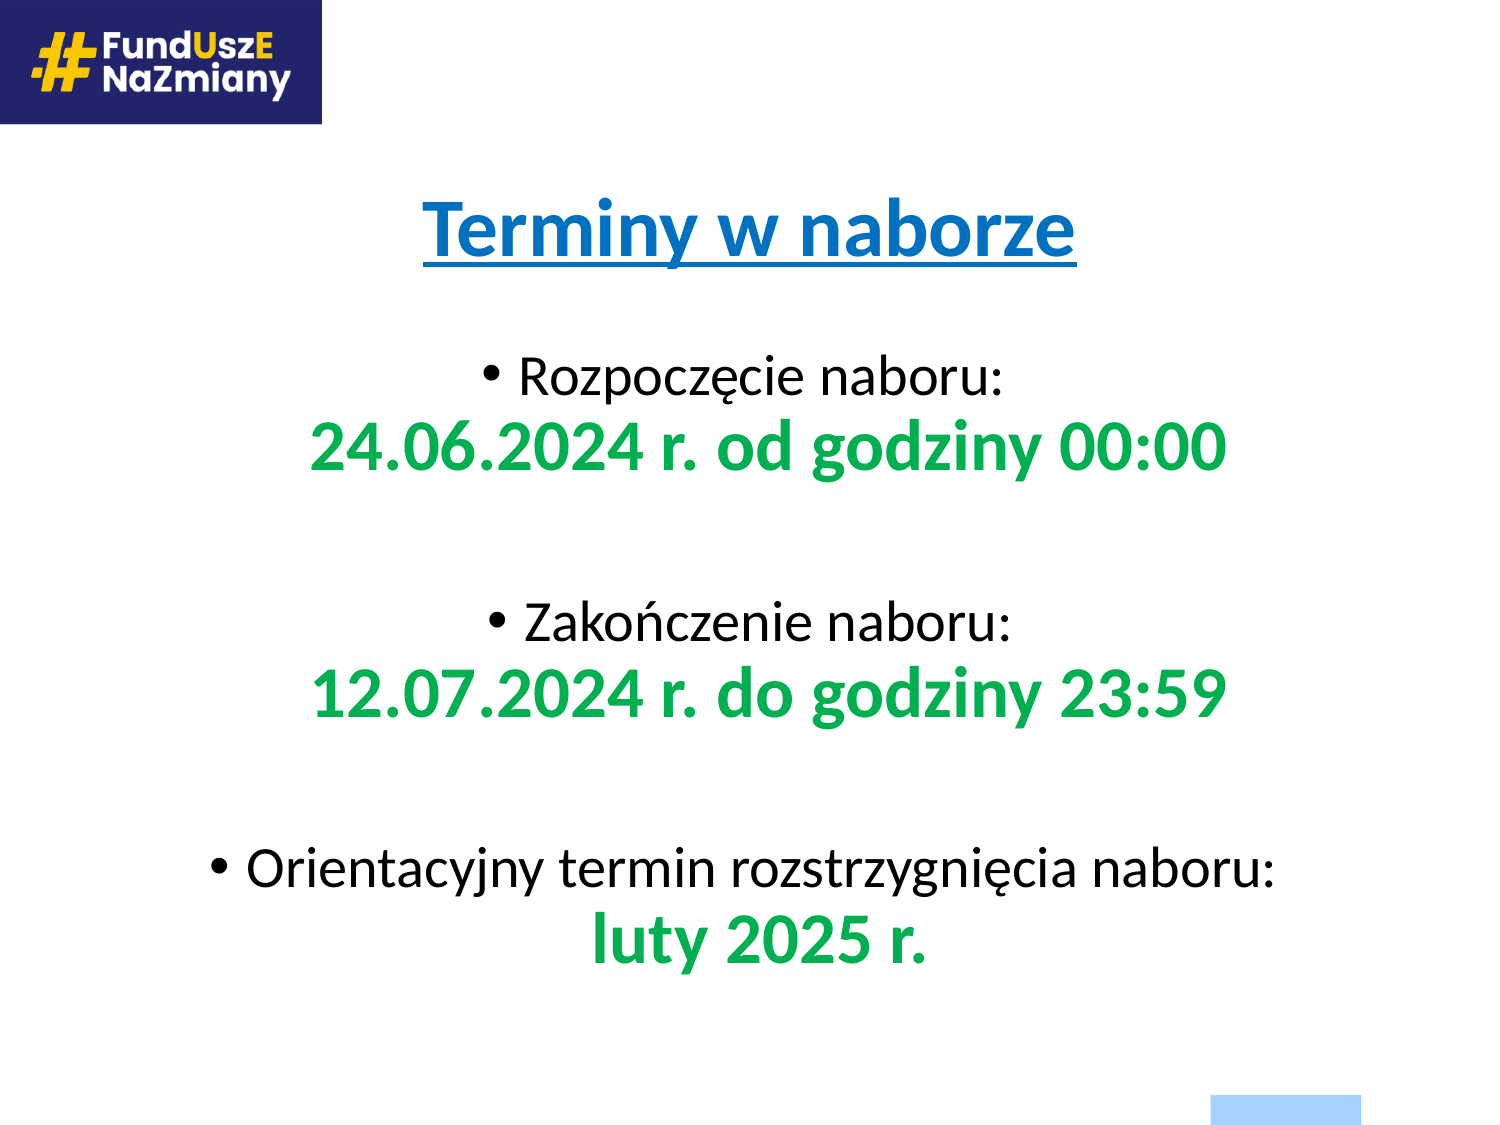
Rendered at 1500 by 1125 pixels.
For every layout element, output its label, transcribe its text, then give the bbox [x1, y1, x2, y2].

list Rozpoczęcie naboru: 24.06.2024 r. od godziny 00:00 Zakończenie naboru: 12.07.2024 r. do godziny 23:59 Orientacyjny termin rozstrzygnięcia naboru: luty 2025 r. [103, 337, 1397, 1048]
picture [0, 0, 1500, 1125]
title Terminy w naborze [103, 139, 1397, 319]
